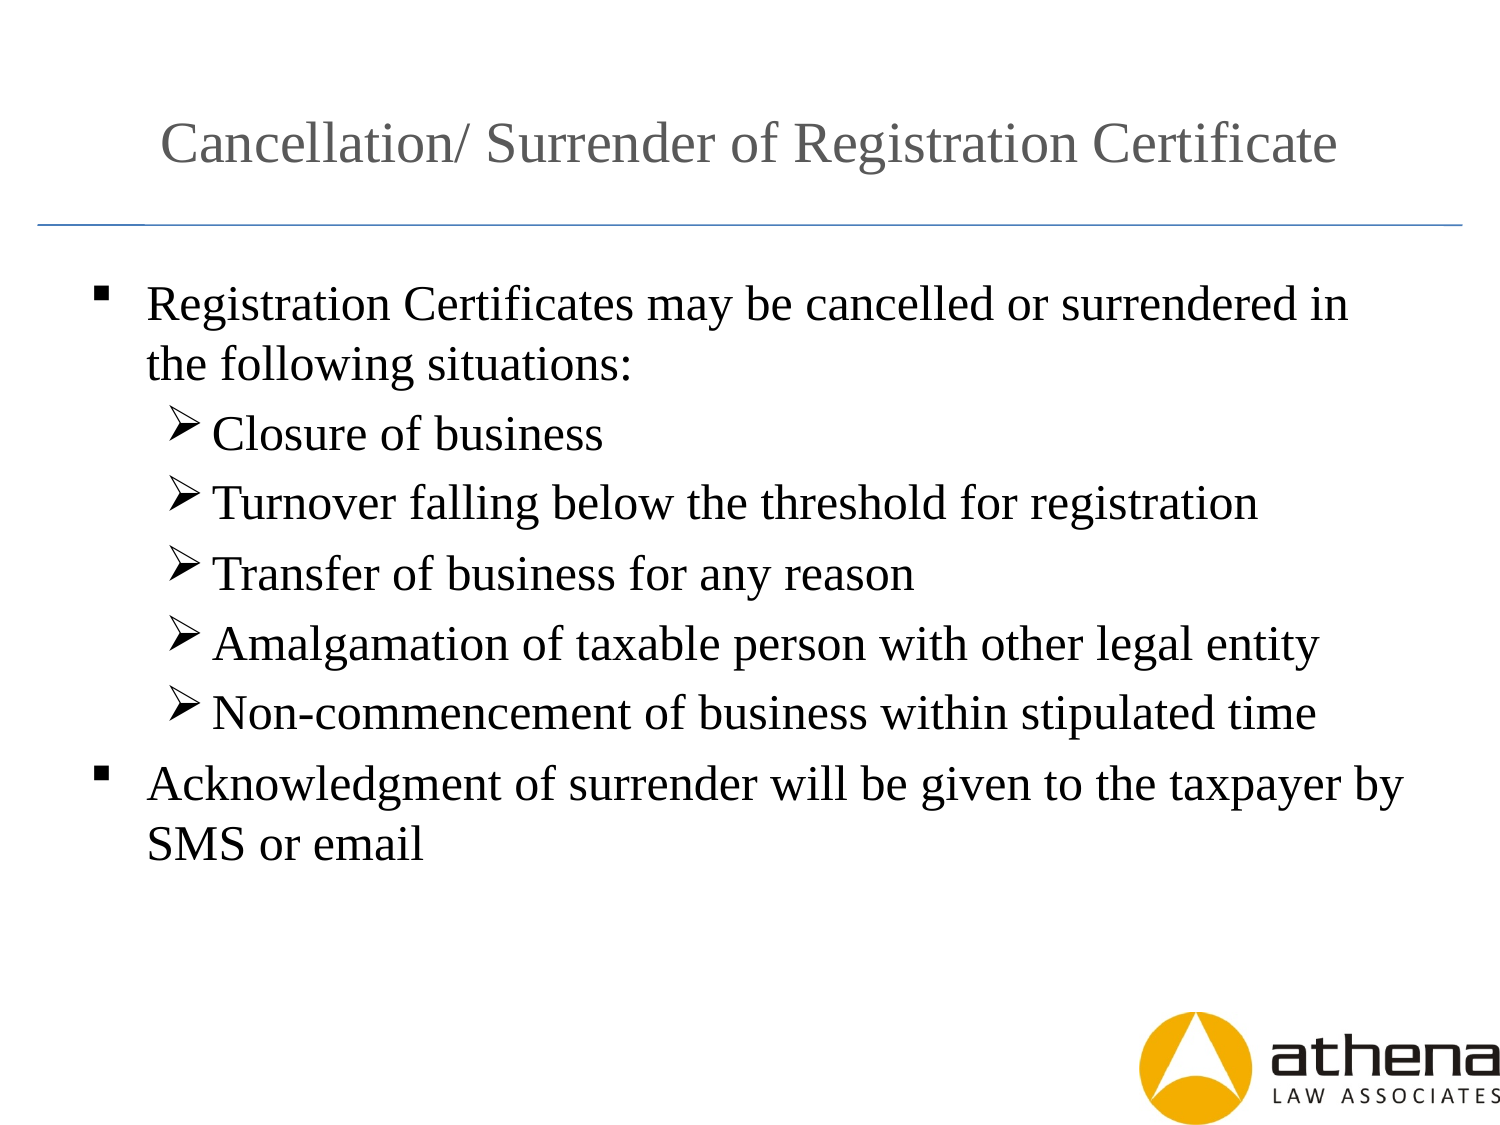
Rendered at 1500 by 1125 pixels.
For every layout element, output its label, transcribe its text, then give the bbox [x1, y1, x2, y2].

list Registration Certificates may be cancelled or surrendered in the following situations: Closure of business Turnover falling below the threshold for registration Transfer of business for any reason Amalgamation of taxable person with other legal entity Non-commencement of business within stipulated time Acknowledgment of surrender will be given to the taxpayer by SMS or email [75, 262, 1425, 1005]
title Cancellation/ Surrender of Registration Certificate [75, 45, 1425, 233]
picture [1139, 1012, 1500, 1125]
